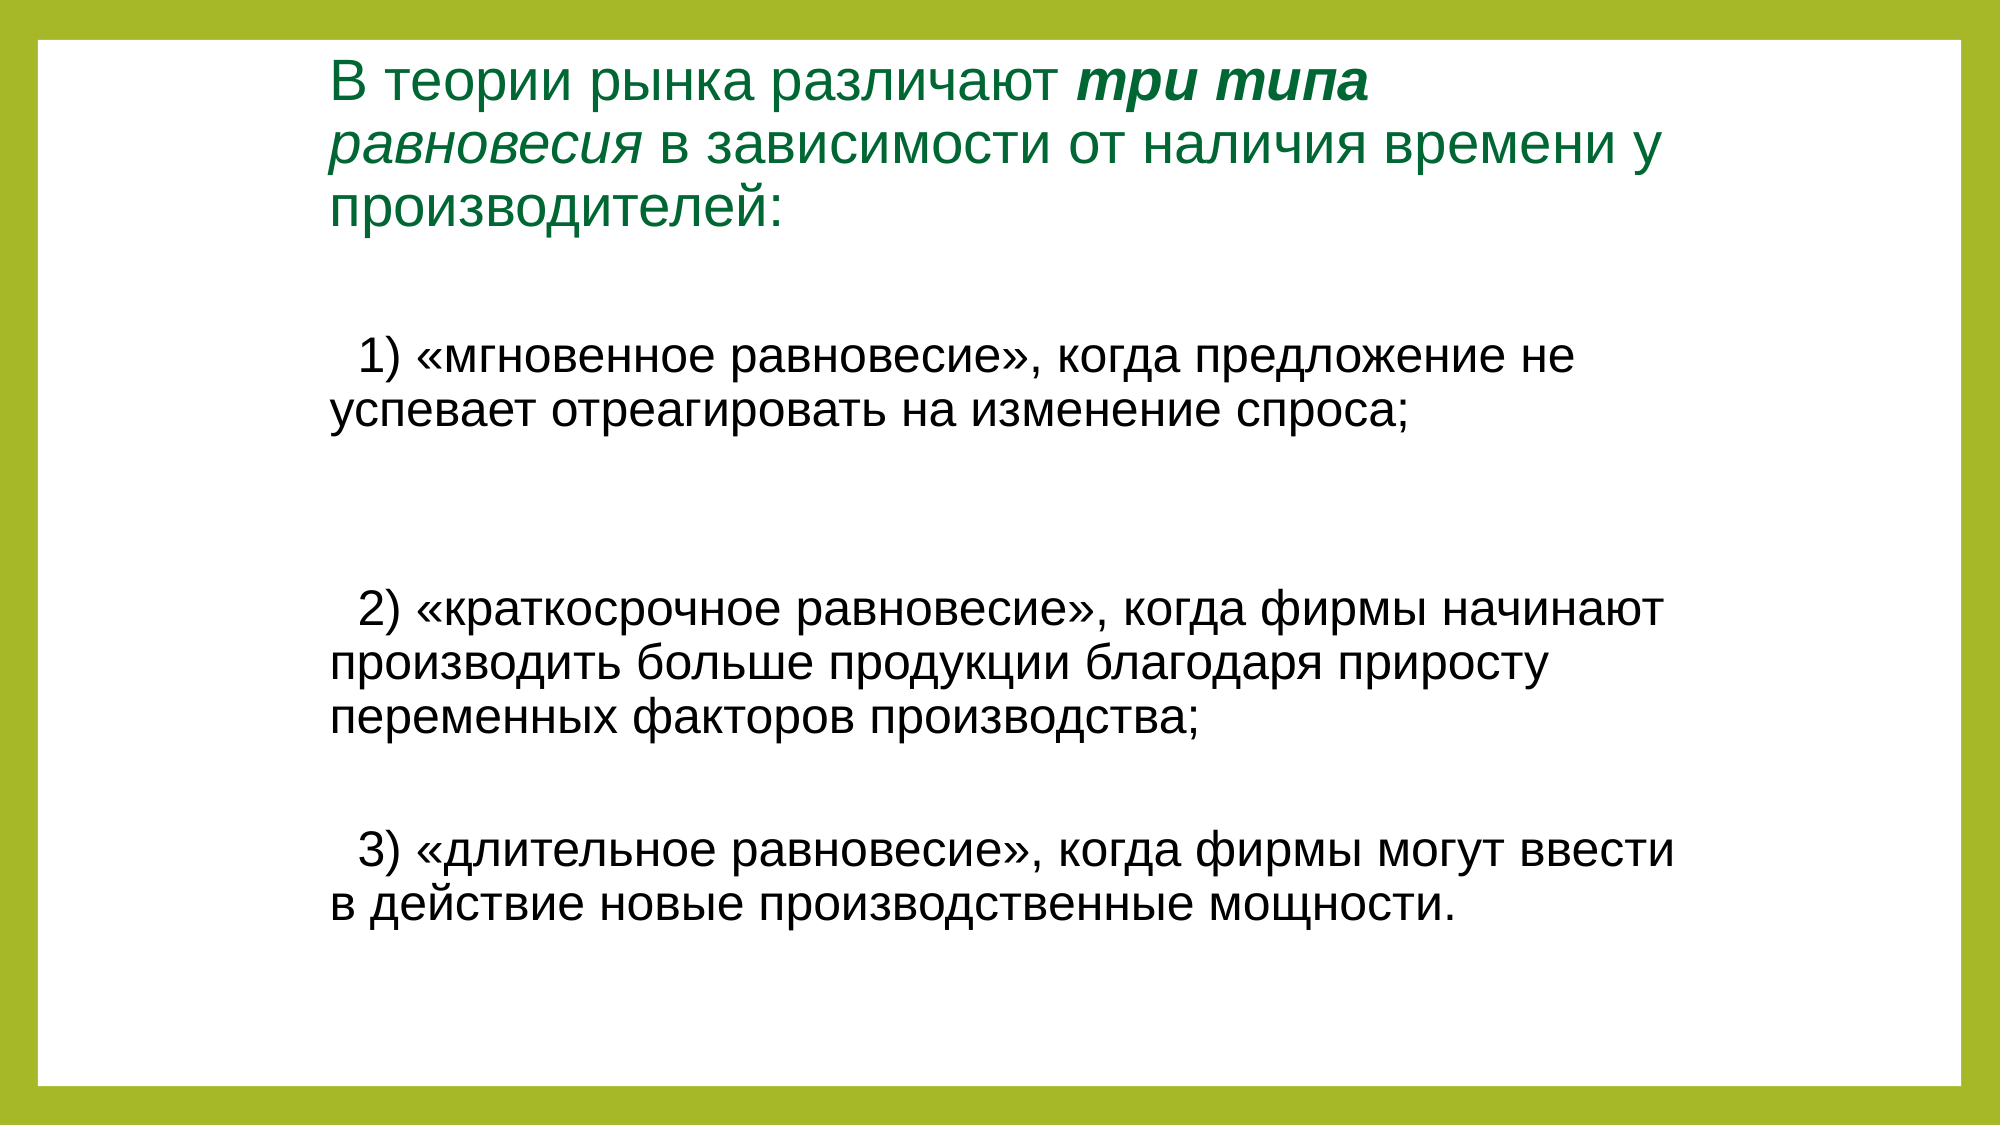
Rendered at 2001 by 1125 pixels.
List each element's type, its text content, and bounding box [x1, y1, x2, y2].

text_box В теории рынка различают три типа равновесия в зависимости от наличия времени у производителей: 1) «мгновенное равновесие», когда предложение не успевает отреагировать на изменение спроса; 2) «краткосрочное равновесие», когда фирмы начинают производить больше продукции благодаря приросту переменных факторов производства; 3) «длительное равновесие», когда фирмы могут ввести в действие новые производственные мощности. [314, 42, 1697, 996]
